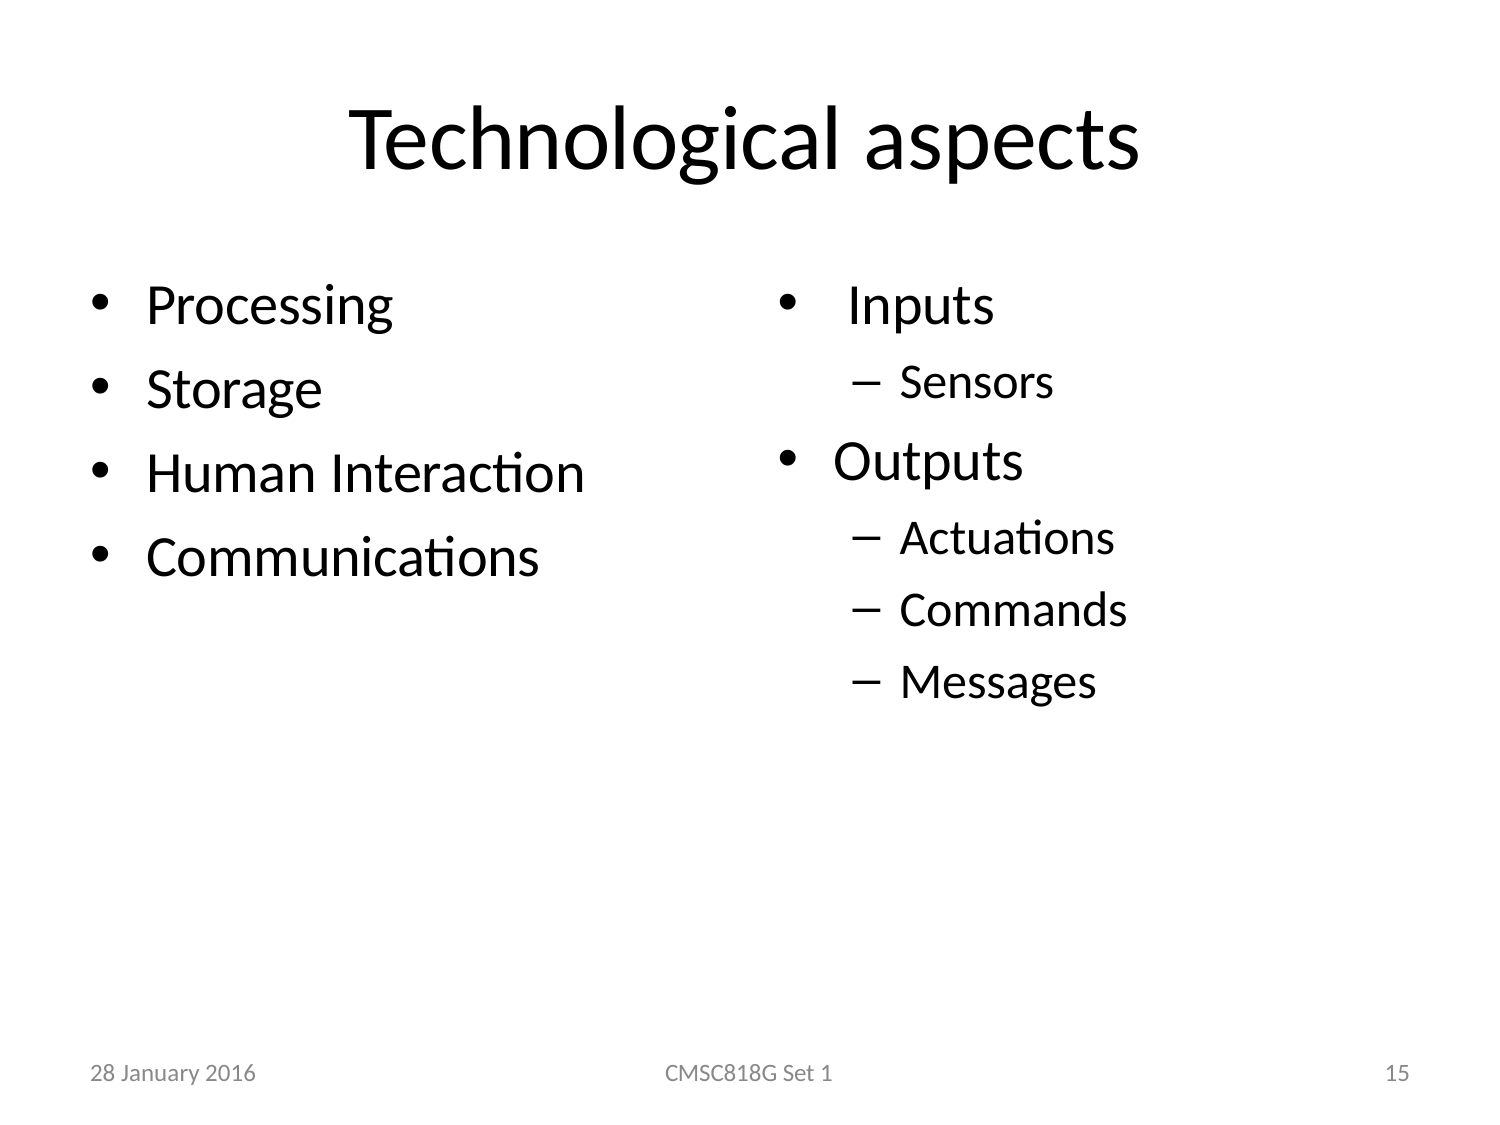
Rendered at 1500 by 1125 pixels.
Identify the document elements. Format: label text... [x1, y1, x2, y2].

text_box Inputs Sensors Outputs Actuations Commands Messages [775, 266, 1131, 709]
text_box Processing Storage Human Interaction Communications [87, 266, 593, 589]
title Technological aspects [264, 77, 1236, 266]
footer 28 January 2016 [87, 1060, 258, 1125]
slide_number CMSC818G Set 1 [662, 1060, 837, 1125]
slide_number 15 [1380, 1060, 1415, 1125]
